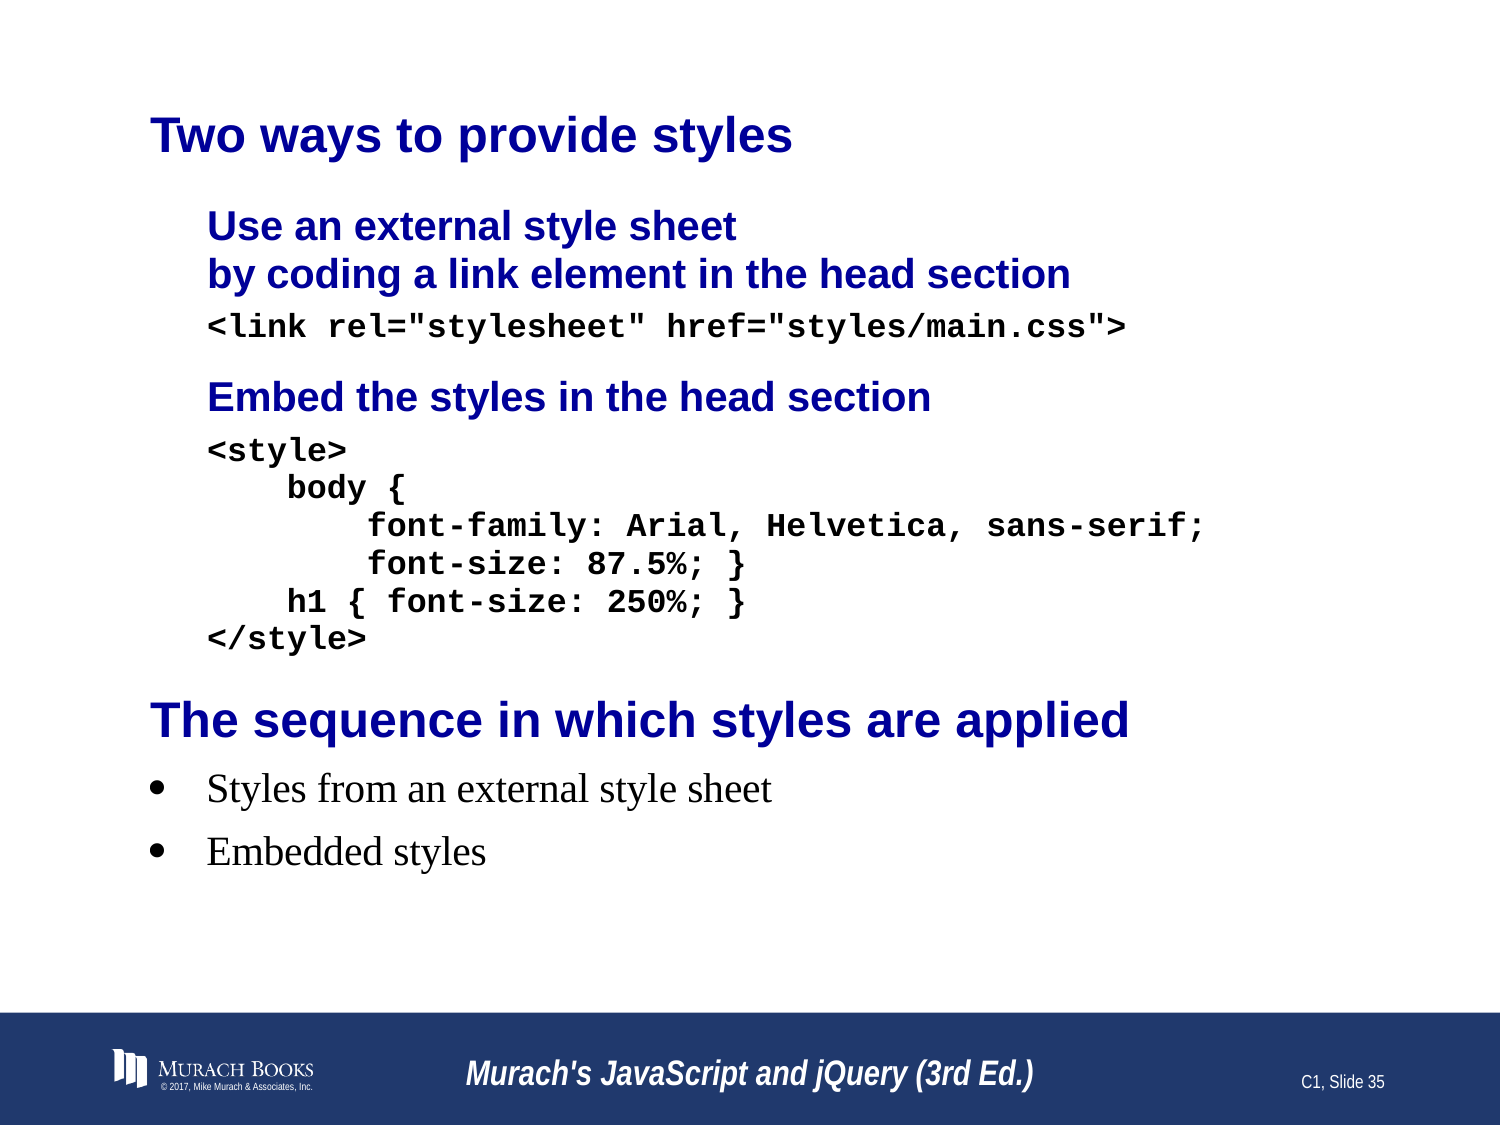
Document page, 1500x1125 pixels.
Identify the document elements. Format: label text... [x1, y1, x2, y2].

title Two ways to provide styles [150, 102, 1350, 164]
slide_number Murach's JavaScript and jQuery (3rd Ed.) [463, 1025, 1050, 1100]
footer © 2017, Mike Murach & Associates, Inc. [12, 1025, 463, 1100]
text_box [149, 182, 1350, 888]
slide_number C1, Slide 35 [1087, 1025, 1400, 1100]
